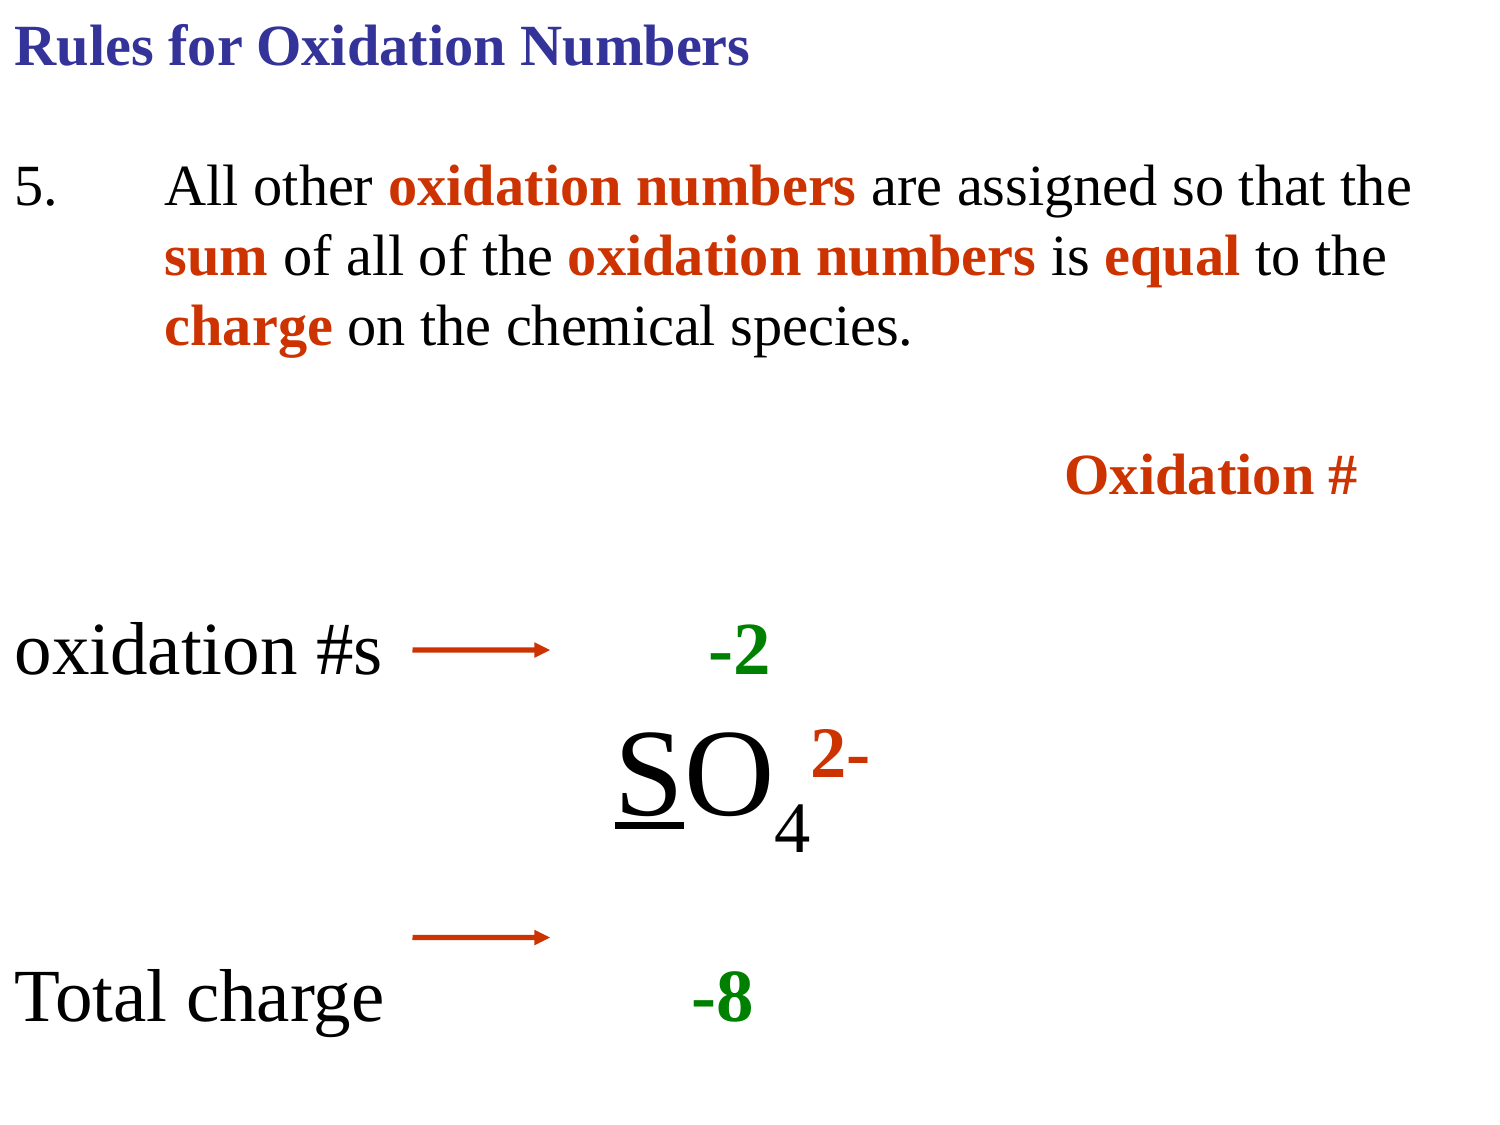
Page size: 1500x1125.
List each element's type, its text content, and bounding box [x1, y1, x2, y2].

text_box [412, 643, 550, 657]
text_box Rules for Oxidation Numbers 5. All other oxidation numbers are assigned so that the sum of all of the oxidation numbers is equal to the charge on the chemical species. [0, 0, 1500, 365]
text_box Oxidation # oxidation #s -2 SO42- Total charge -8 [0, 412, 1500, 1111]
text_box [412, 931, 550, 944]
